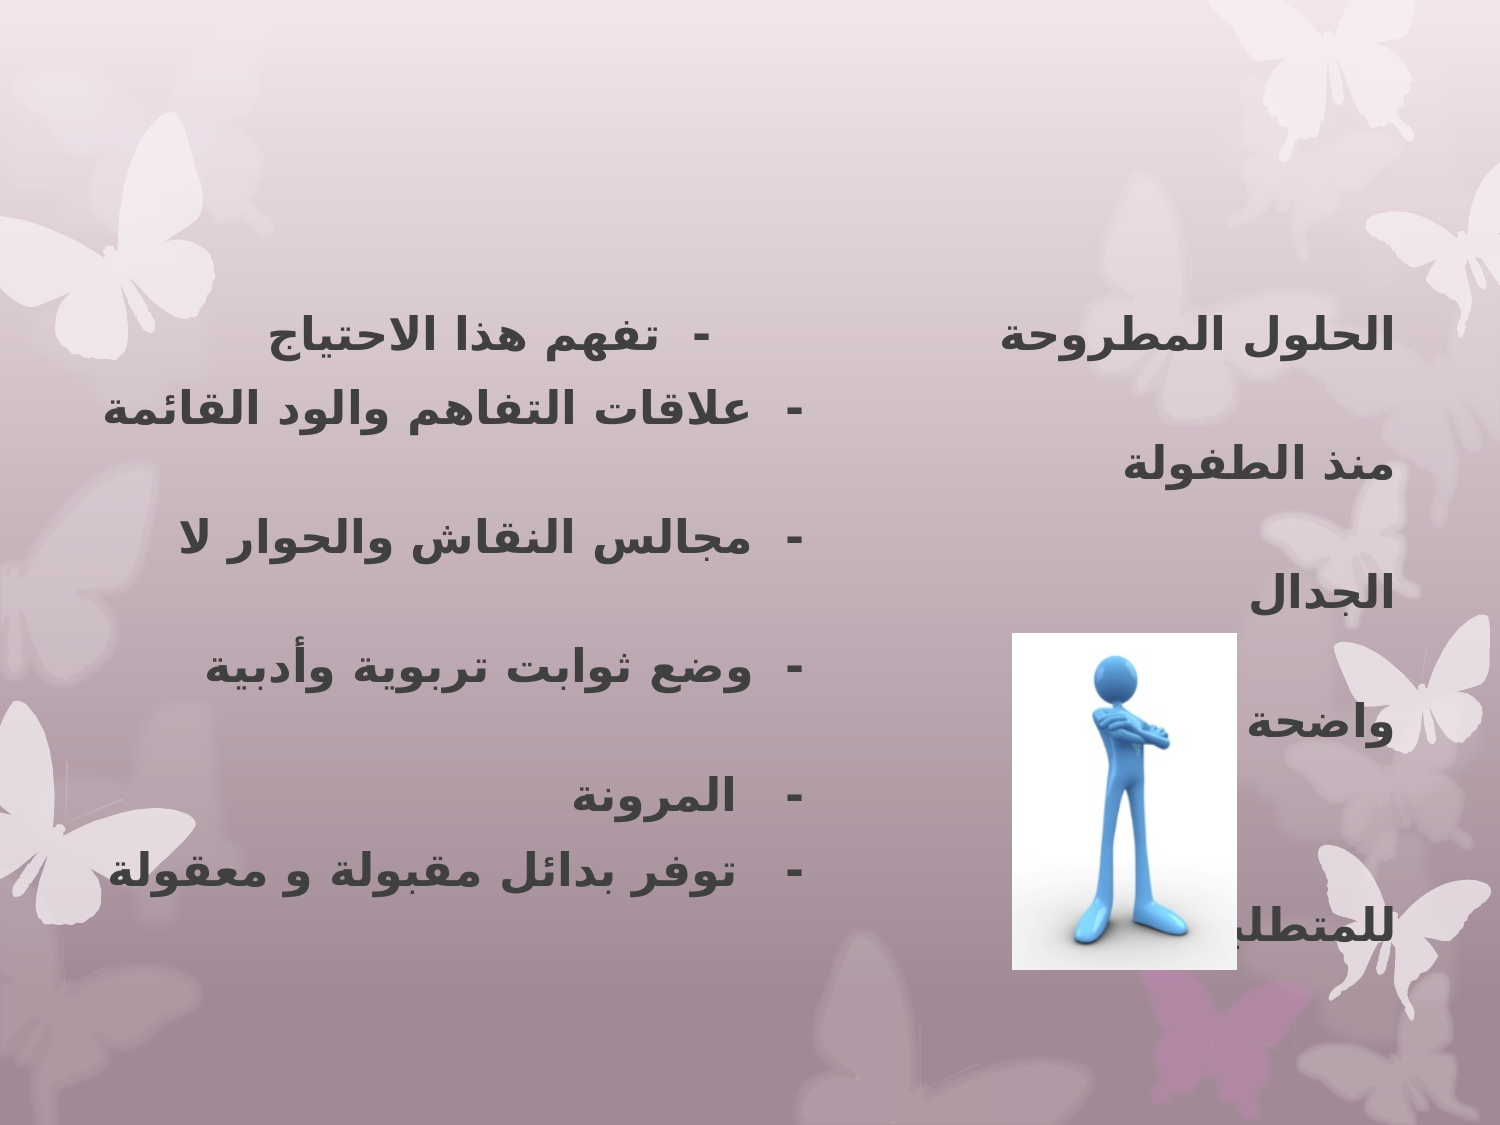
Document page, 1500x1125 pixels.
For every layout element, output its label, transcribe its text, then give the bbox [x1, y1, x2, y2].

list الحلول المطروحة - تفهم هذا الاحتياج - علاقات التفاهم والود القائمة منذ الطفولة - مجالس النقاش والحوار لا الجدال - وضع ثوابت تربوية وأدبية واضحة - المرونة - توفر بدائل مقبولة و معقولة للمتطلبات [64, 296, 1412, 962]
picture [1012, 632, 1238, 971]
